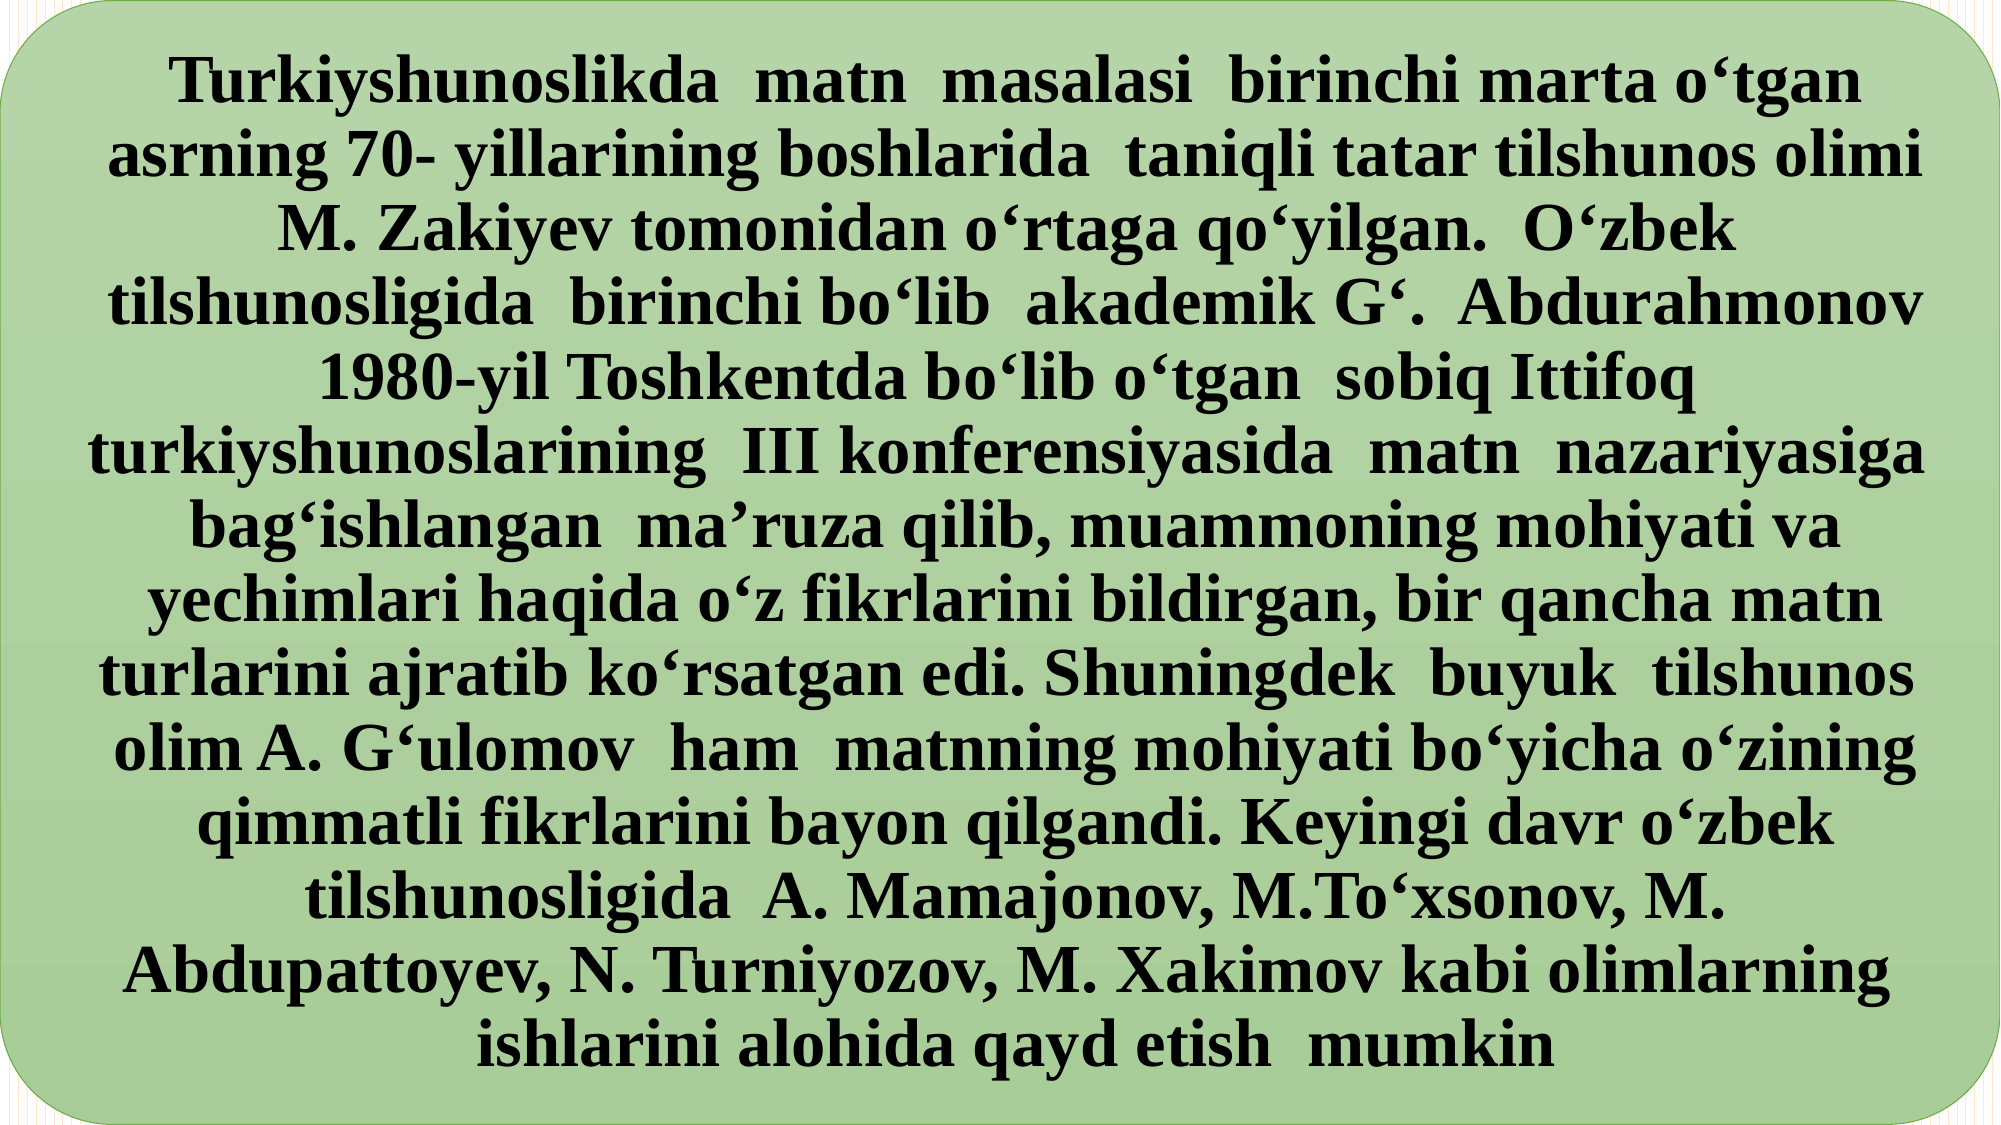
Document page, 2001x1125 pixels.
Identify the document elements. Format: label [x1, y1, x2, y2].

list [0, 0, 2000, 1125]
